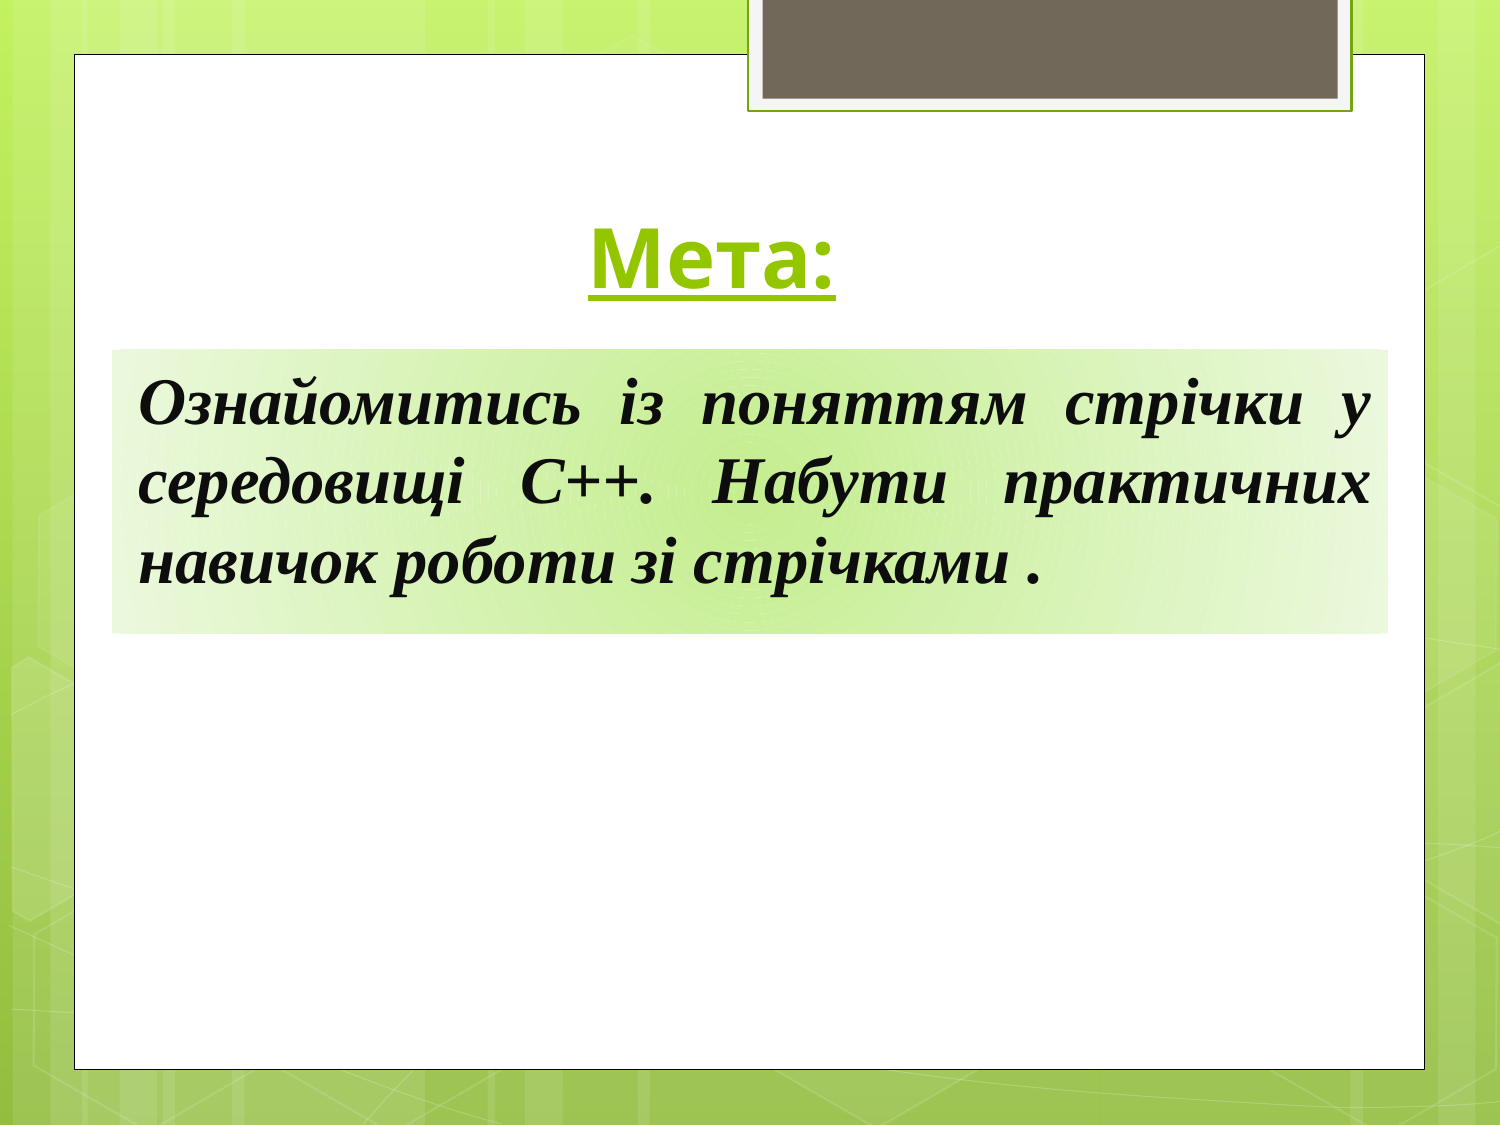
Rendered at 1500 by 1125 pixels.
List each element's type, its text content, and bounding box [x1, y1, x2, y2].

text_box Мета: [572, 184, 892, 313]
list Ознайомитись із поняттям стрічки у середовищі С++. Набути практичних навичок роботи зі стрічками . [112, 349, 1388, 634]
